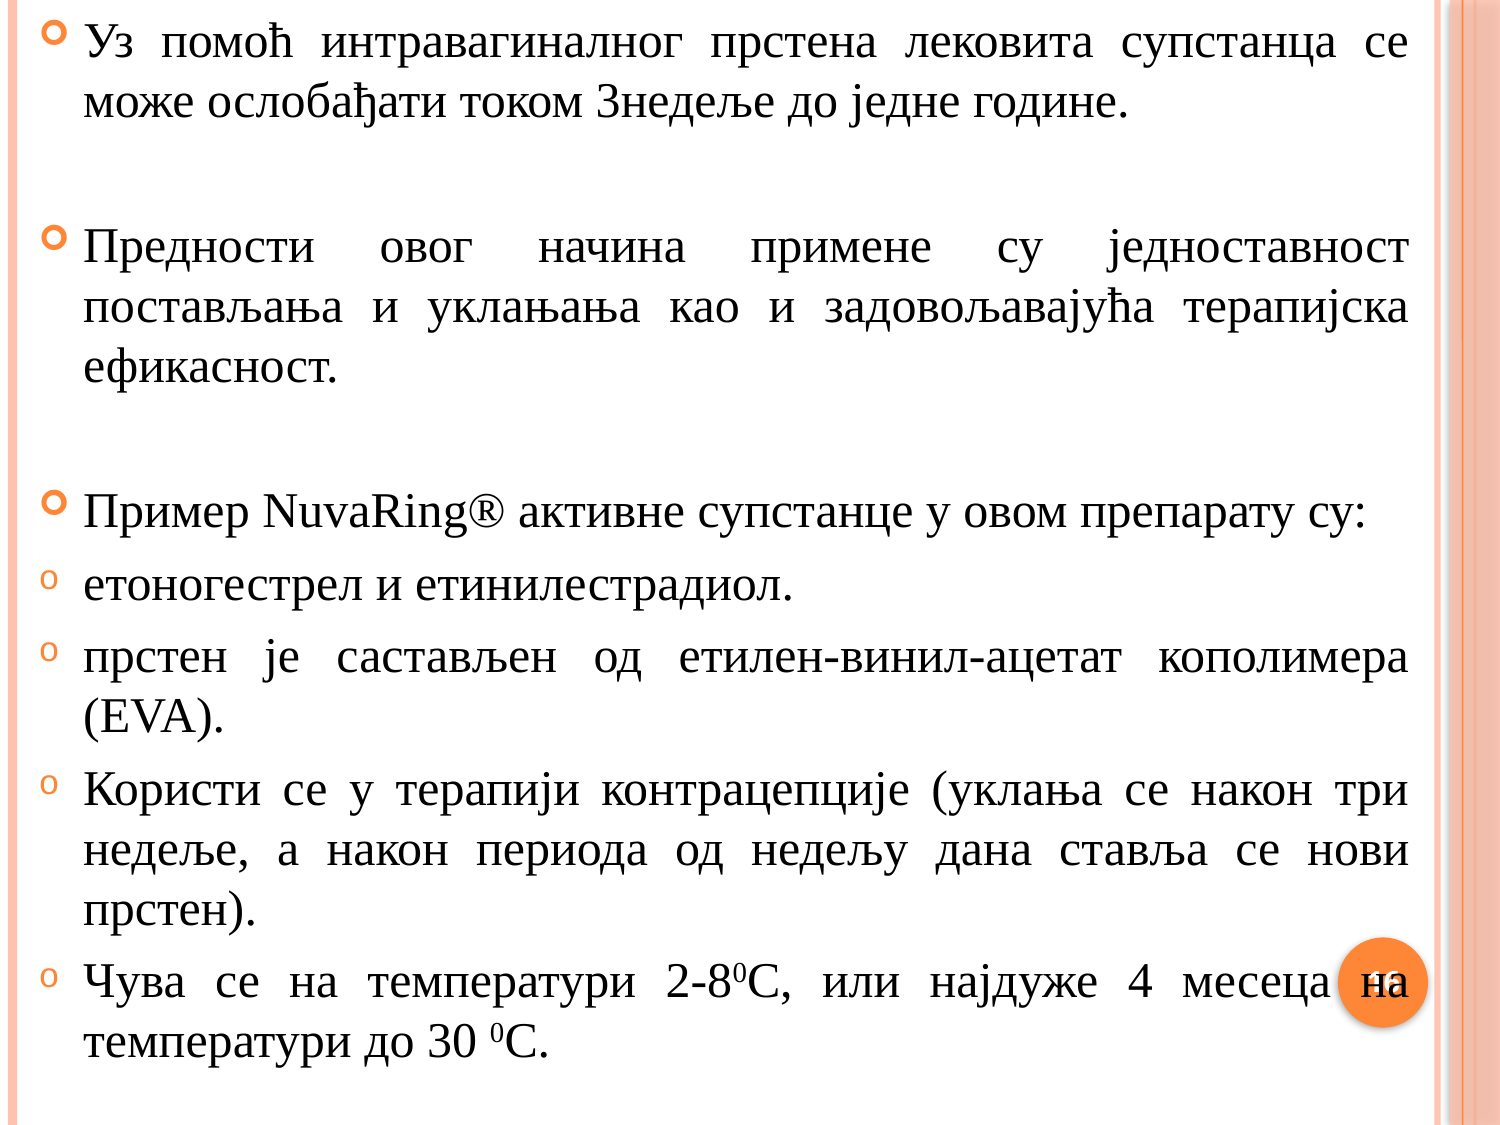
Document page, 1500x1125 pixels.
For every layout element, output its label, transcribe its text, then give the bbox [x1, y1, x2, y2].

slide_number 16 [1426, 940, 1434, 1026]
list Уз помоћ интравагиналног прстена лековита супстанца се може ослобађати током 3недеље до једне године. Предности овог начина примене су једноставност постављања и уклањања као и задовољавајућа терапијска ефикасност. Пример NuvaRing® активне супстанце у овом препарату су: етоногестрел и етинилестрадиол. прстен је састављен од етилен-винил-ацетат кополимера (EVA). Користи се у терапији контрацепције (уклања се након три недеље, а након периода од недељу дана ставља се нови прстен). Чува се на температури 2-80C, или најдуже 4 месеца на температури до 30 0C. [23, 0, 1426, 1125]
